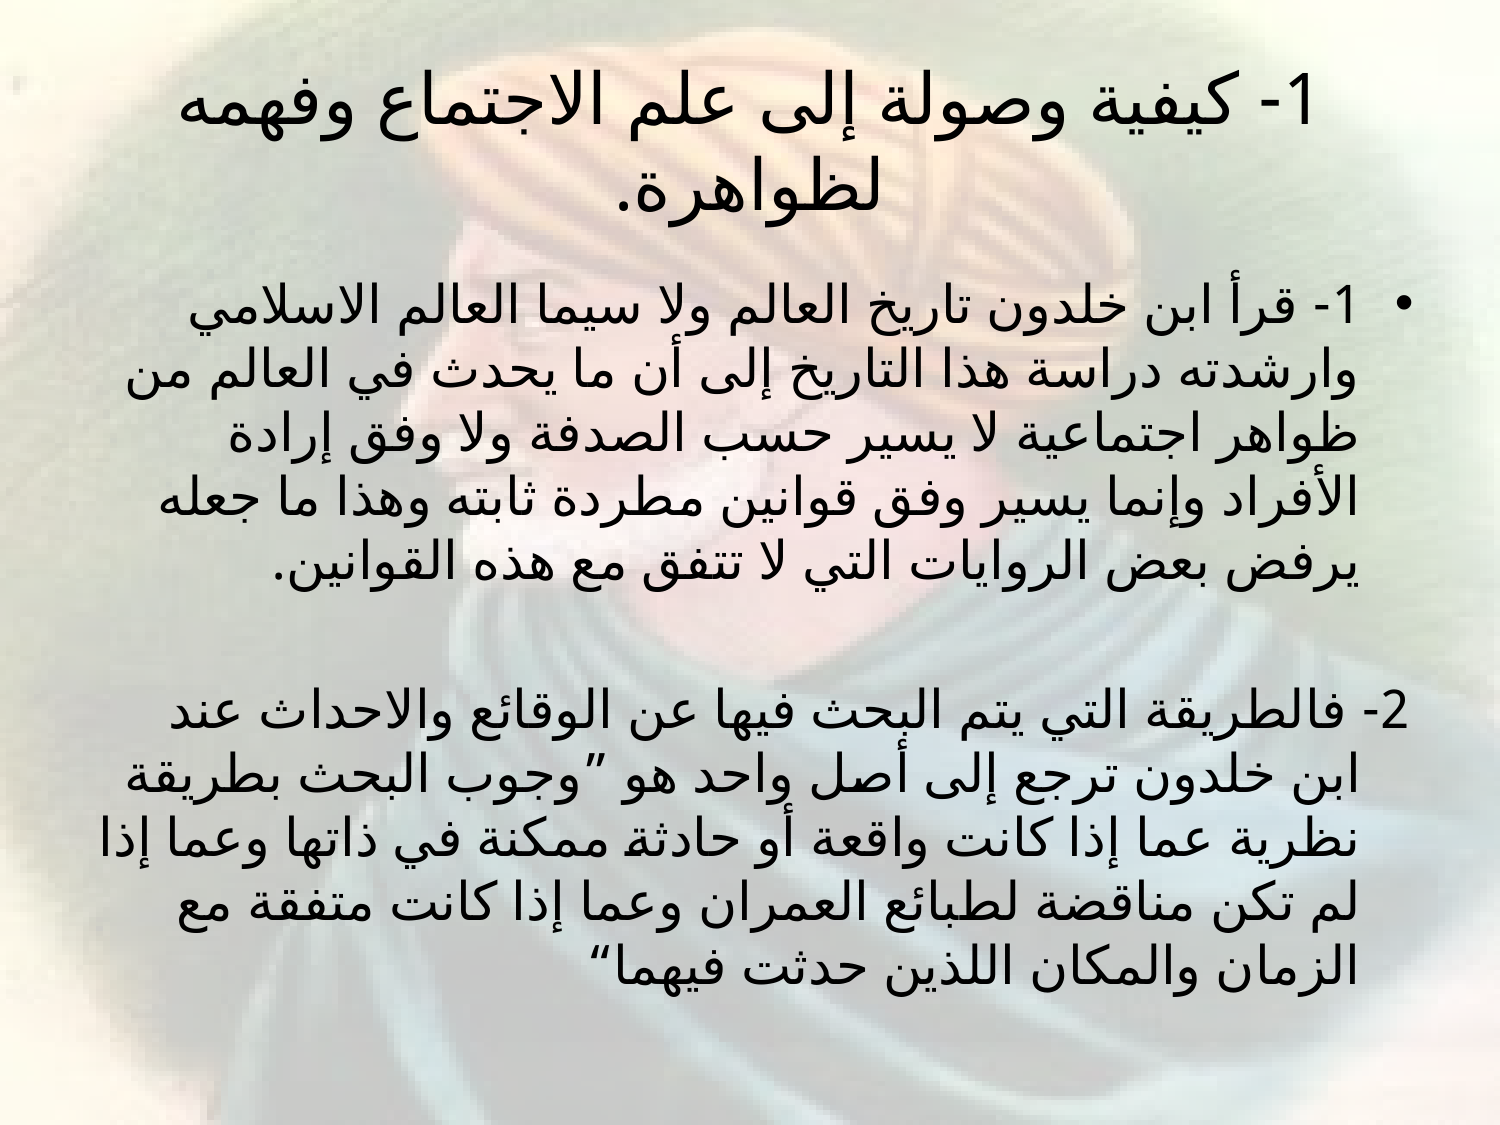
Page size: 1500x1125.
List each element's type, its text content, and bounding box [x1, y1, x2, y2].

list 1- قرأ ابن خلدون تاريخ العالم ولا سيما العالم الاسلامي وارشدته دراسة هذا التاريخ إلى أن ما يحدث في العالم من ظواهر اجتماعية لا يسير حسب الصدفة ولا وفق إرادة الأفراد وإنما يسير وفق قوانين مطردة ثابته وهذا ما جعله يرفض بعض الروايات التي لا تتفق مع هذه القوانين. 2- فالطريقة التي يتم البحث فيها عن الوقائع والاحداث عند ابن خلدون ترجع إلى أصل واحد هو ”وجوب البحث بطريقة نظرية عما إذا كانت واقعة أو حادثة ممكنة في ذاتها وعما إذا لم تكن مناقضة لطبائع العمران وعما إذا كانت متفقة مع الزمان والمكان اللذين حدثت فيهما“ [75, 262, 1425, 1005]
title 1- كيفية وصولة إلى علم الاجتماع وفهمه لظواهرة. [75, 45, 1425, 233]
